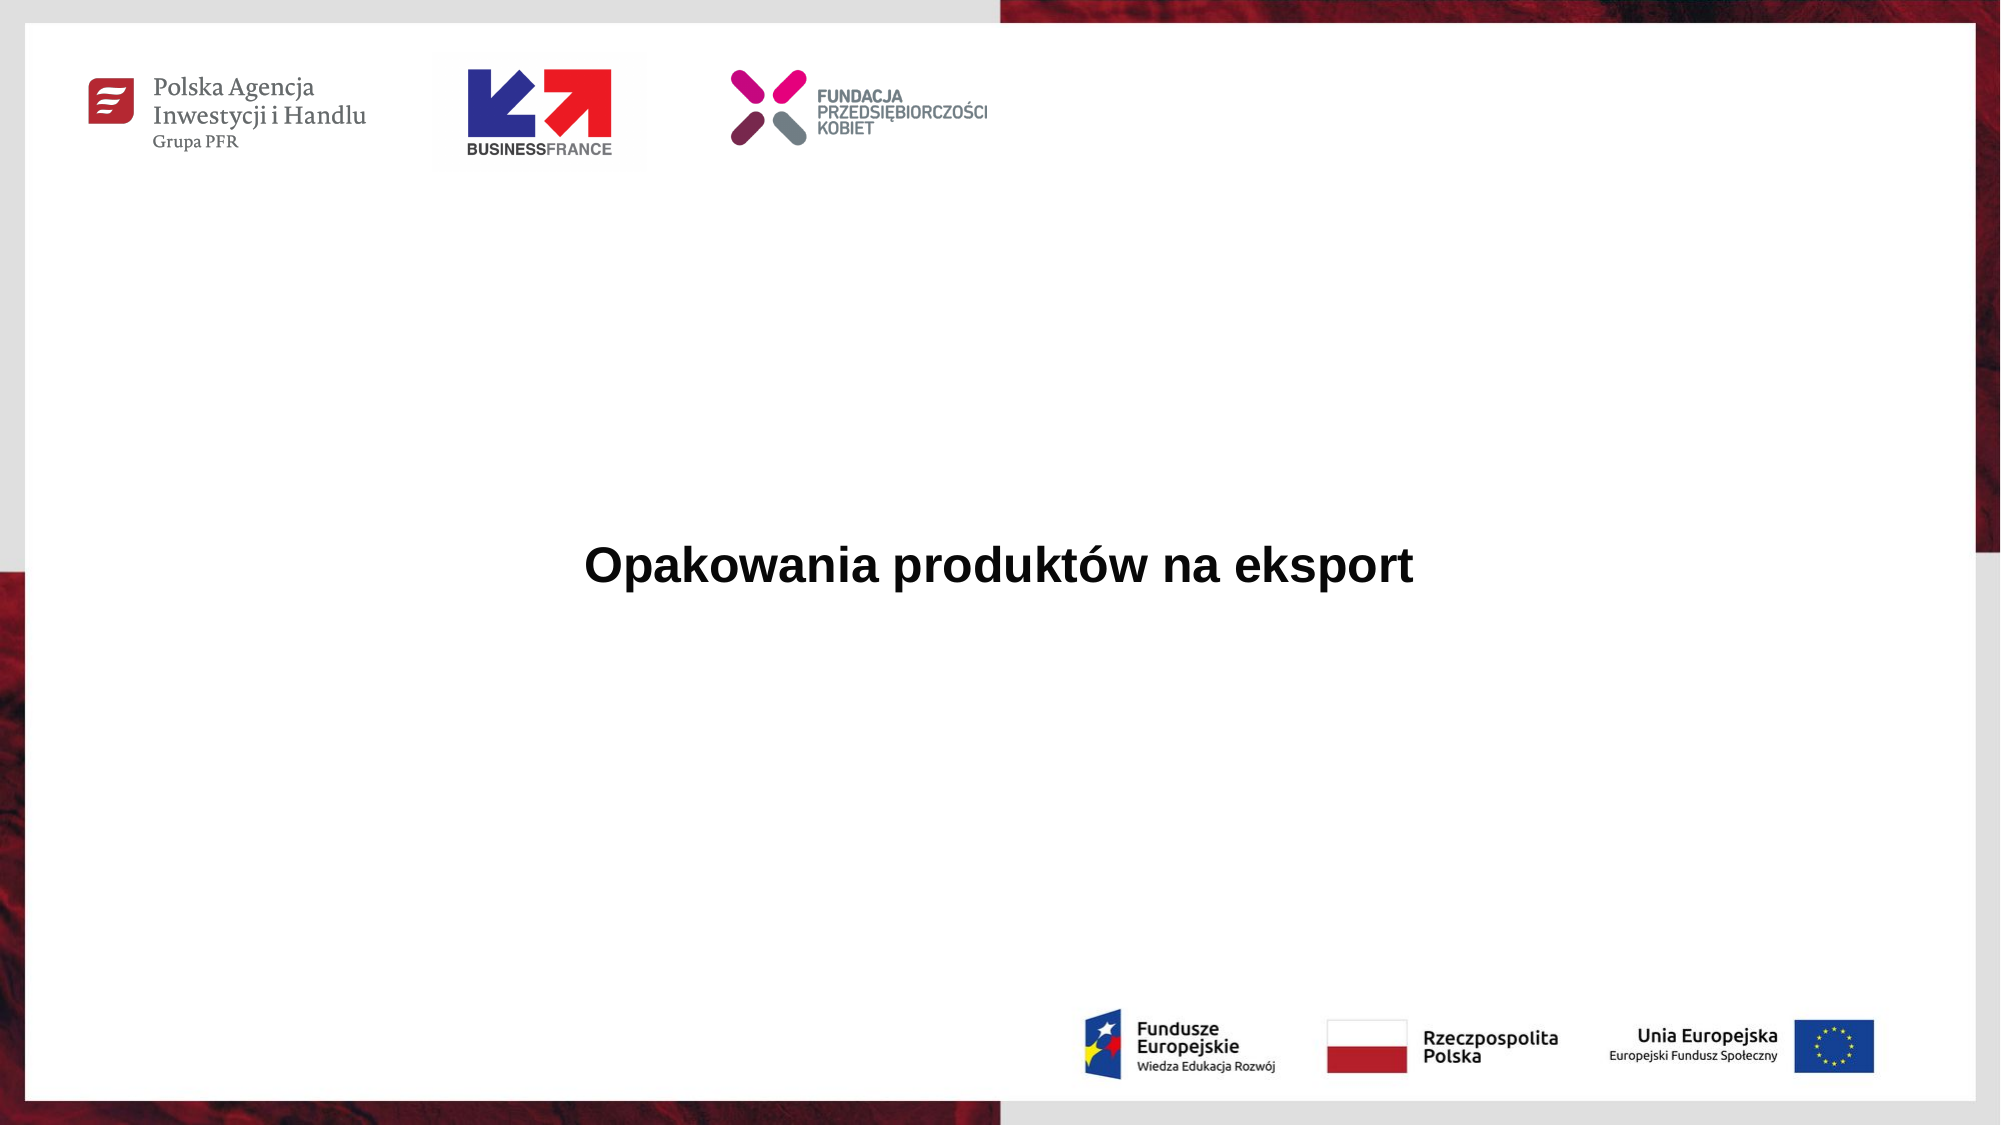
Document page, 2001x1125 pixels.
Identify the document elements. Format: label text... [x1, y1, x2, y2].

picture [0, 0, 2001, 1125]
text_box Opakowania produktów na eksport [453, 528, 1547, 597]
